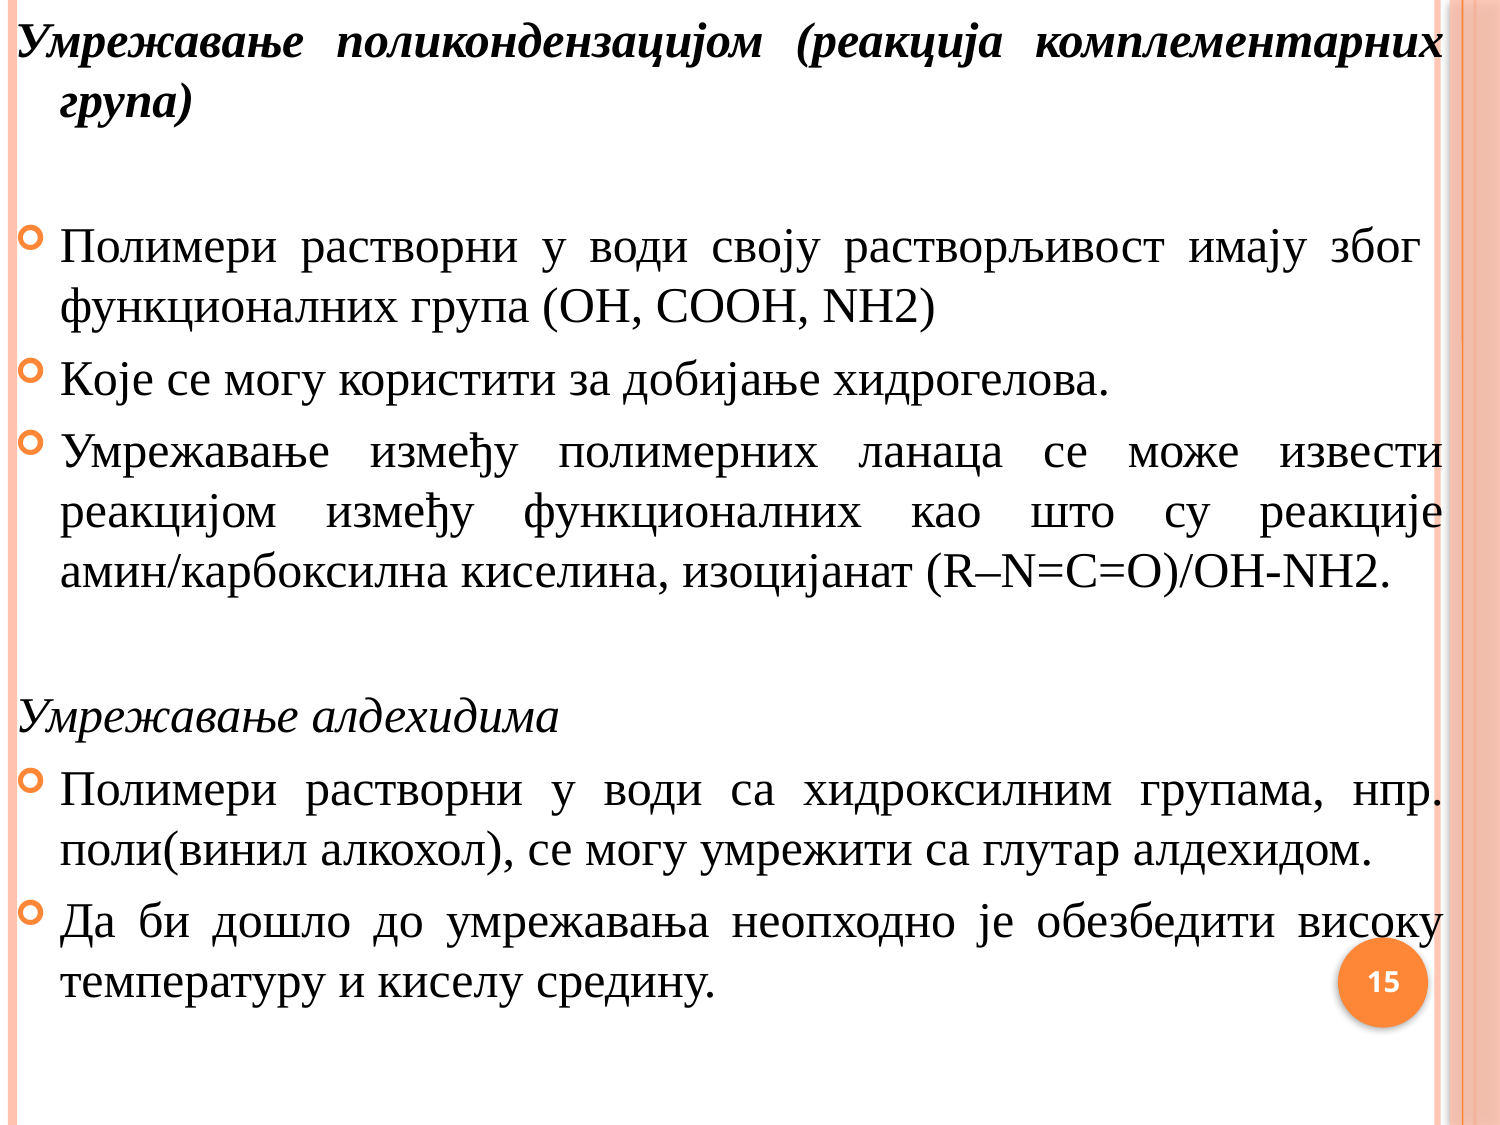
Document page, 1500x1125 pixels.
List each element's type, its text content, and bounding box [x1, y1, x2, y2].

list Умрежавање поликондензацијом (реакција комплементарних група) Полимери растворни у води своју растворљивост имају због функционалних група (ОH, CООH, NH2) Које се могу користити за добијање хидрогелова. Умрежавање између полимерних ланаца се може извести реакцијом између функционалних као што су реакције амин/карбоксилна киселина, изоцијанат (R–N=C=O)/ОH-NH2. Умрежавање алдехидима Полимери растворни у води са хидроксилним групама, нпр. поли(винил алкохол), се могу умрежити са глутар алдехидом. Да би дошло до умрежавања неопходно је обезбедити високу температуру и киселу средину. [0, 0, 1460, 1125]
